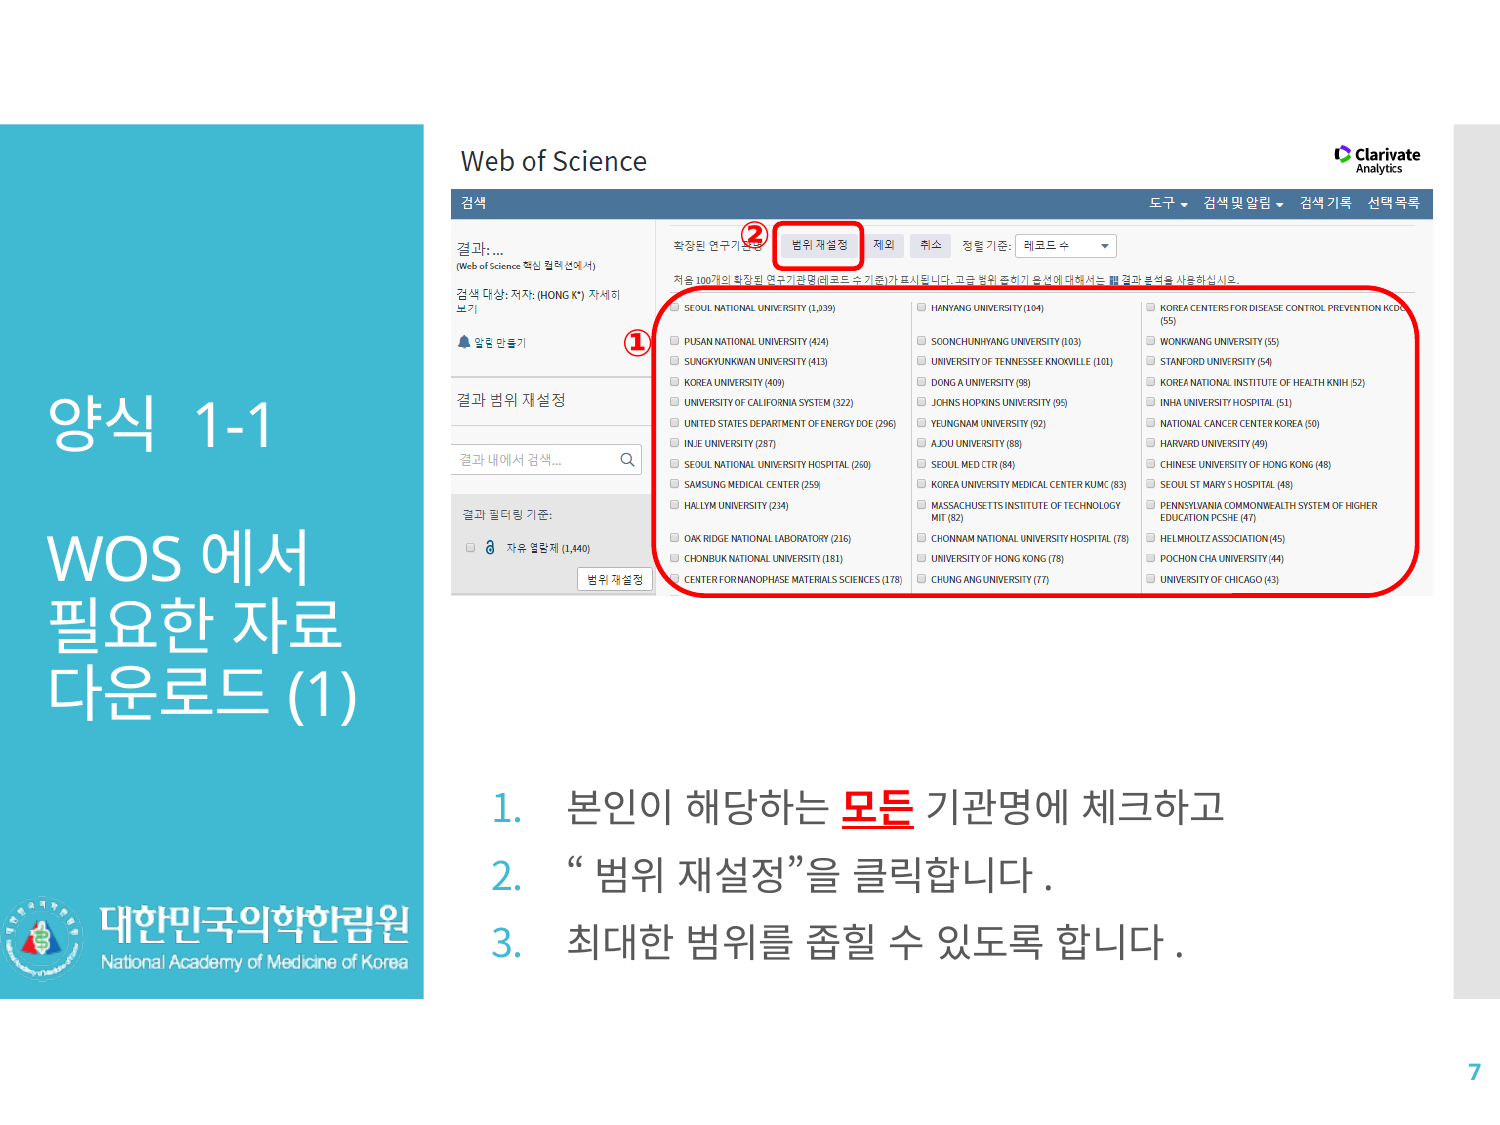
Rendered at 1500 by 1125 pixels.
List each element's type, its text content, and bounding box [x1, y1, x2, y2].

slide_number 7 [1308, 1042, 1497, 1103]
picture [0, 896, 410, 982]
picture [451, 143, 1433, 596]
list 본인이 해당하는 모든 기관명에 체크하고 “범위 재설정”을 클릭합니다. 최대한 범위를 좁힐 수 있도록 합니다. [476, 781, 1376, 982]
title 양식 1-1 WOS에서 필요한 자료 다운로드(1) [31, 184, 394, 896]
